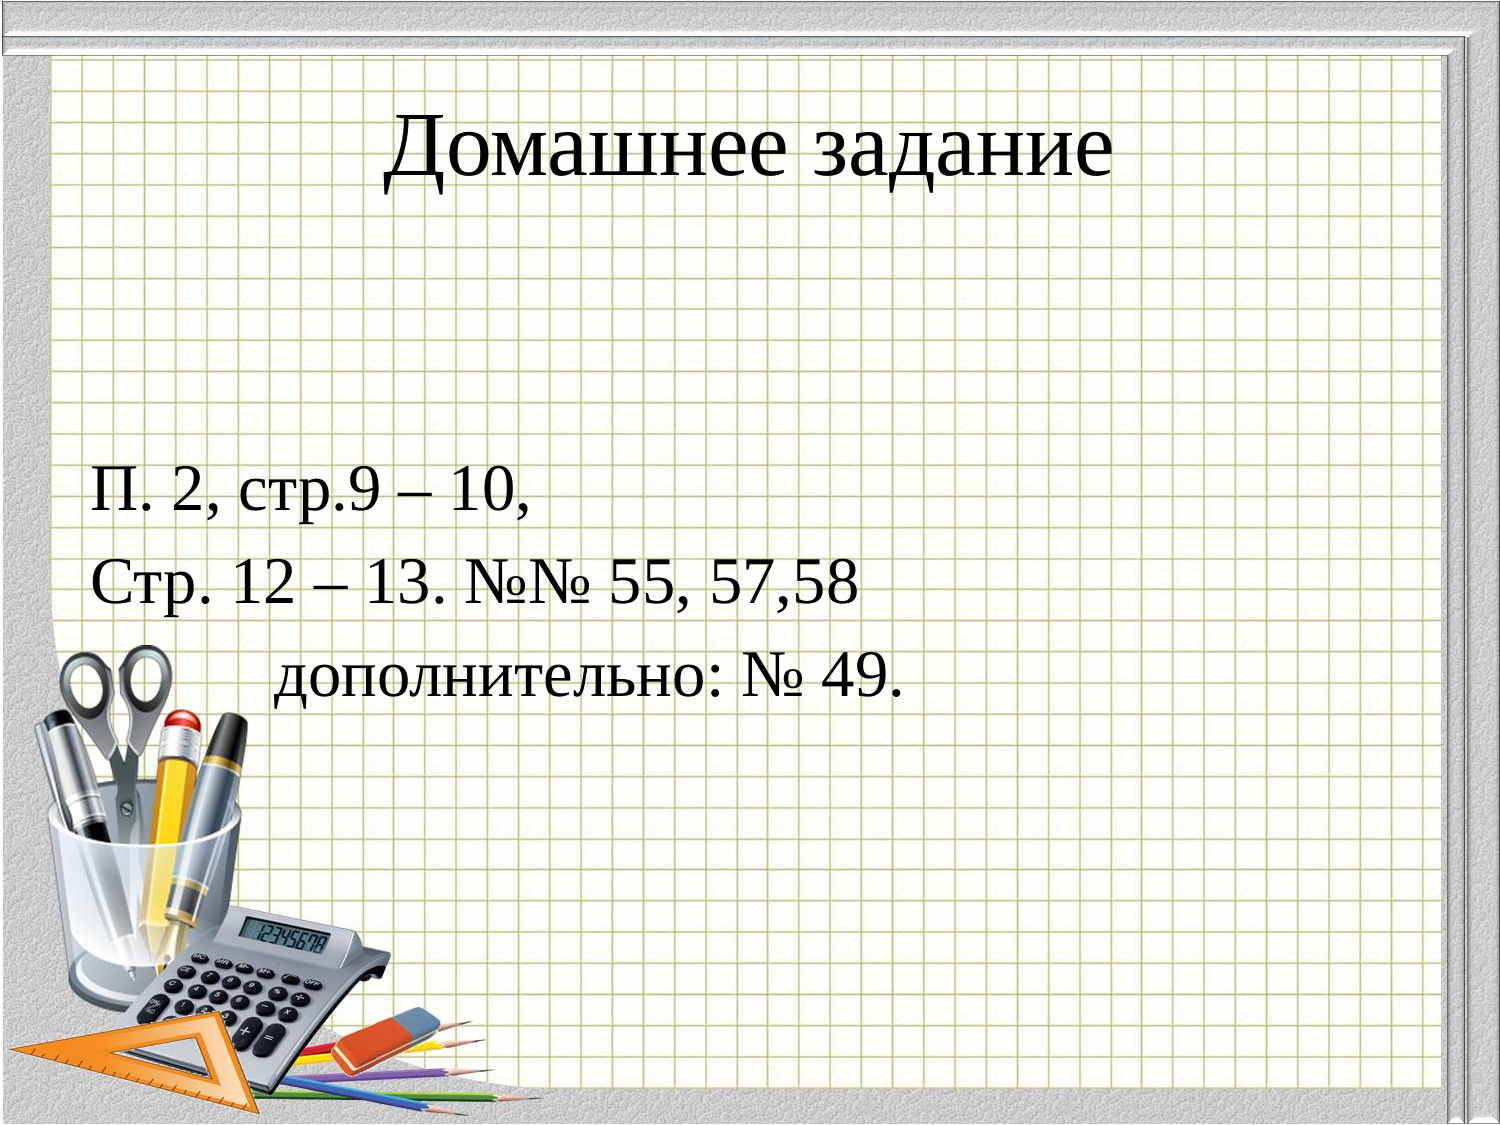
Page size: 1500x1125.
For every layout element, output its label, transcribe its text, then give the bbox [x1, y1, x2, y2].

list П. 2, стр.9 – 10, Стр. 12 – 13. №№ 55, 57,58 дополнительно: № 49. [74, 262, 1426, 1006]
picture [0, 0, 1500, 1125]
title Домашнее задание [74, 44, 1426, 233]
